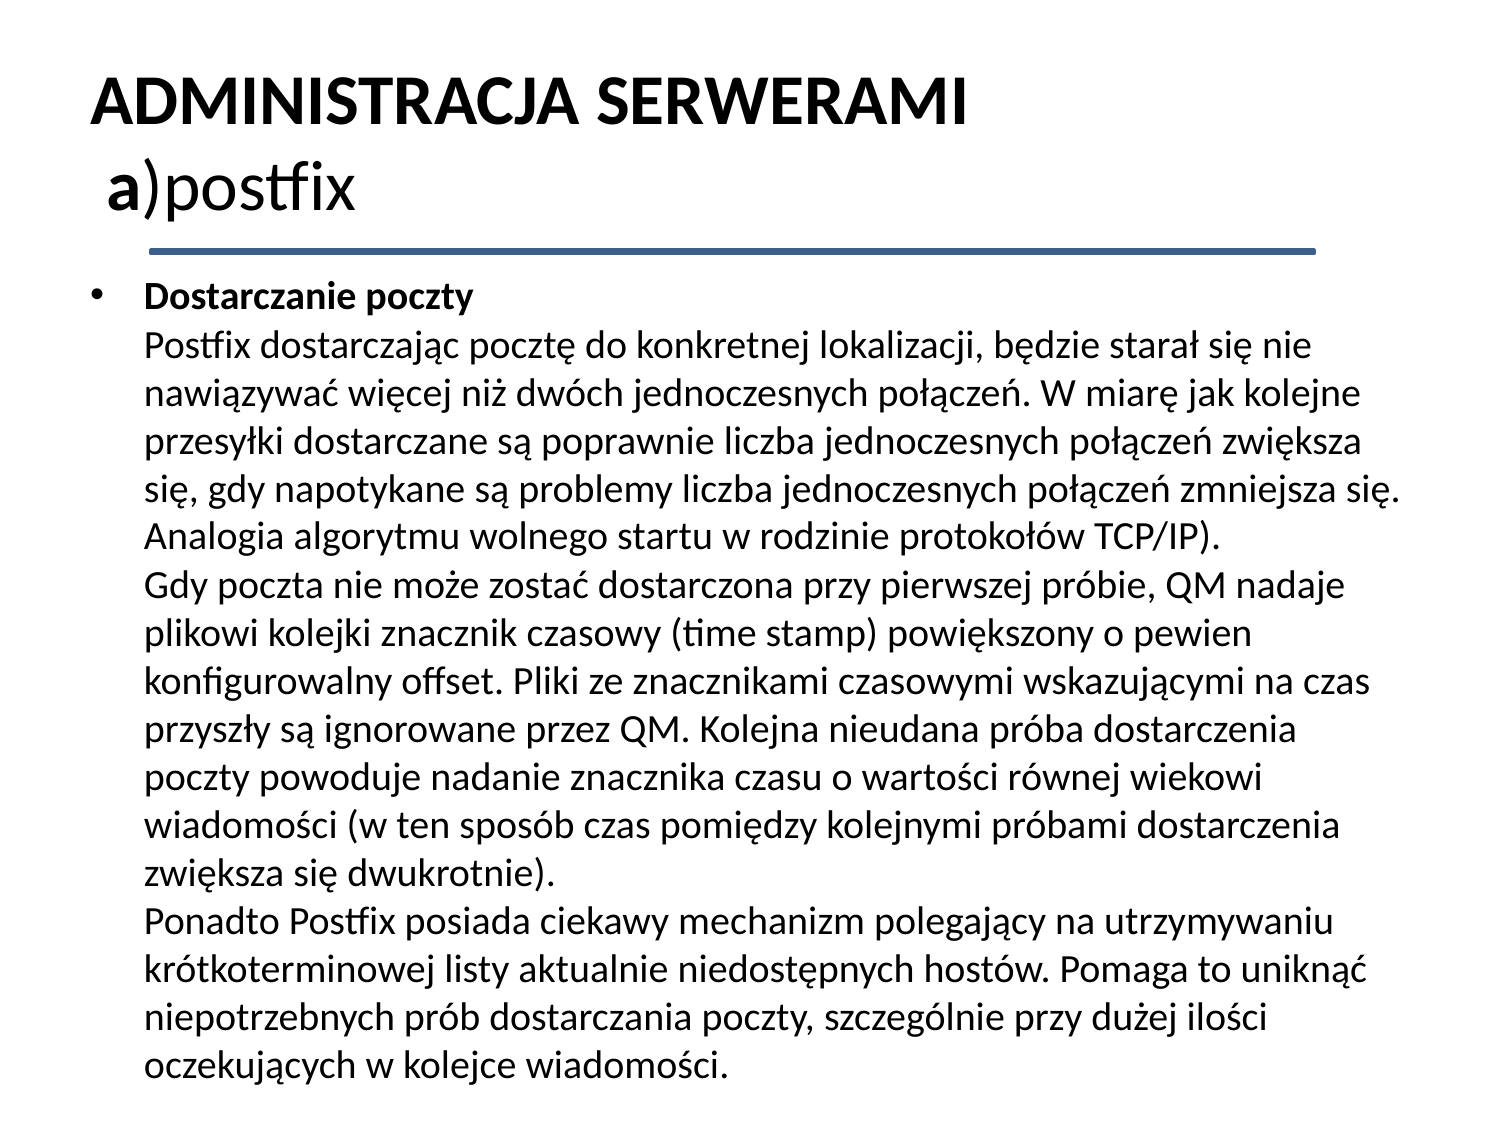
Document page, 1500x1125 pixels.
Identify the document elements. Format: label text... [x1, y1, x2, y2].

list Dostarczanie poczty Postfix dostarczając pocztę do konkretnej lokalizacji, będzie starał się nie nawiązywać więcej niż dwóch jednoczesnych połączeń. W miarę jak kolejne przesyłki dostarczane są poprawnie liczba jednoczesnych połączeń zwiększa się, gdy napotykane są problemy liczba jednoczesnych połączeń zmniejsza się. Analogia algorytmu wolnego startu w rodzinie protokołów TCP/IP). Gdy poczta nie może zostać dostarczona przy pierwszej próbie, QM nadaje plikowi kolejki znacznik czasowy (time stamp) powiększony o pewien konfigurowalny offset. Pliki ze znacznikami czasowymi wskazującymi na czas przyszły są ignorowane przez QM. Kolejna nieudana próba dostarczenia poczty powoduje nadanie znacznika czasu o wartości równej wiekowi wiadomości (w ten sposób czas pomiędzy kolejnymi próbami dostarczenia zwiększa się dwukrotnie). Ponadto Postfix posiada ciekawy mechanizm polegający na utrzymywaniu krótkoterminowej listy aktualnie niedostępnych hostów. Pomaga to uniknąć niepotrzebnych prób dostarczania poczty, szczególnie przy dużej ilości oczekujących w kolejce wiadomości. [75, 262, 1425, 1102]
text_box [149, 248, 1316, 255]
title ADMINISTRACJA SERWERAMI a)postfix [75, 45, 1425, 233]
